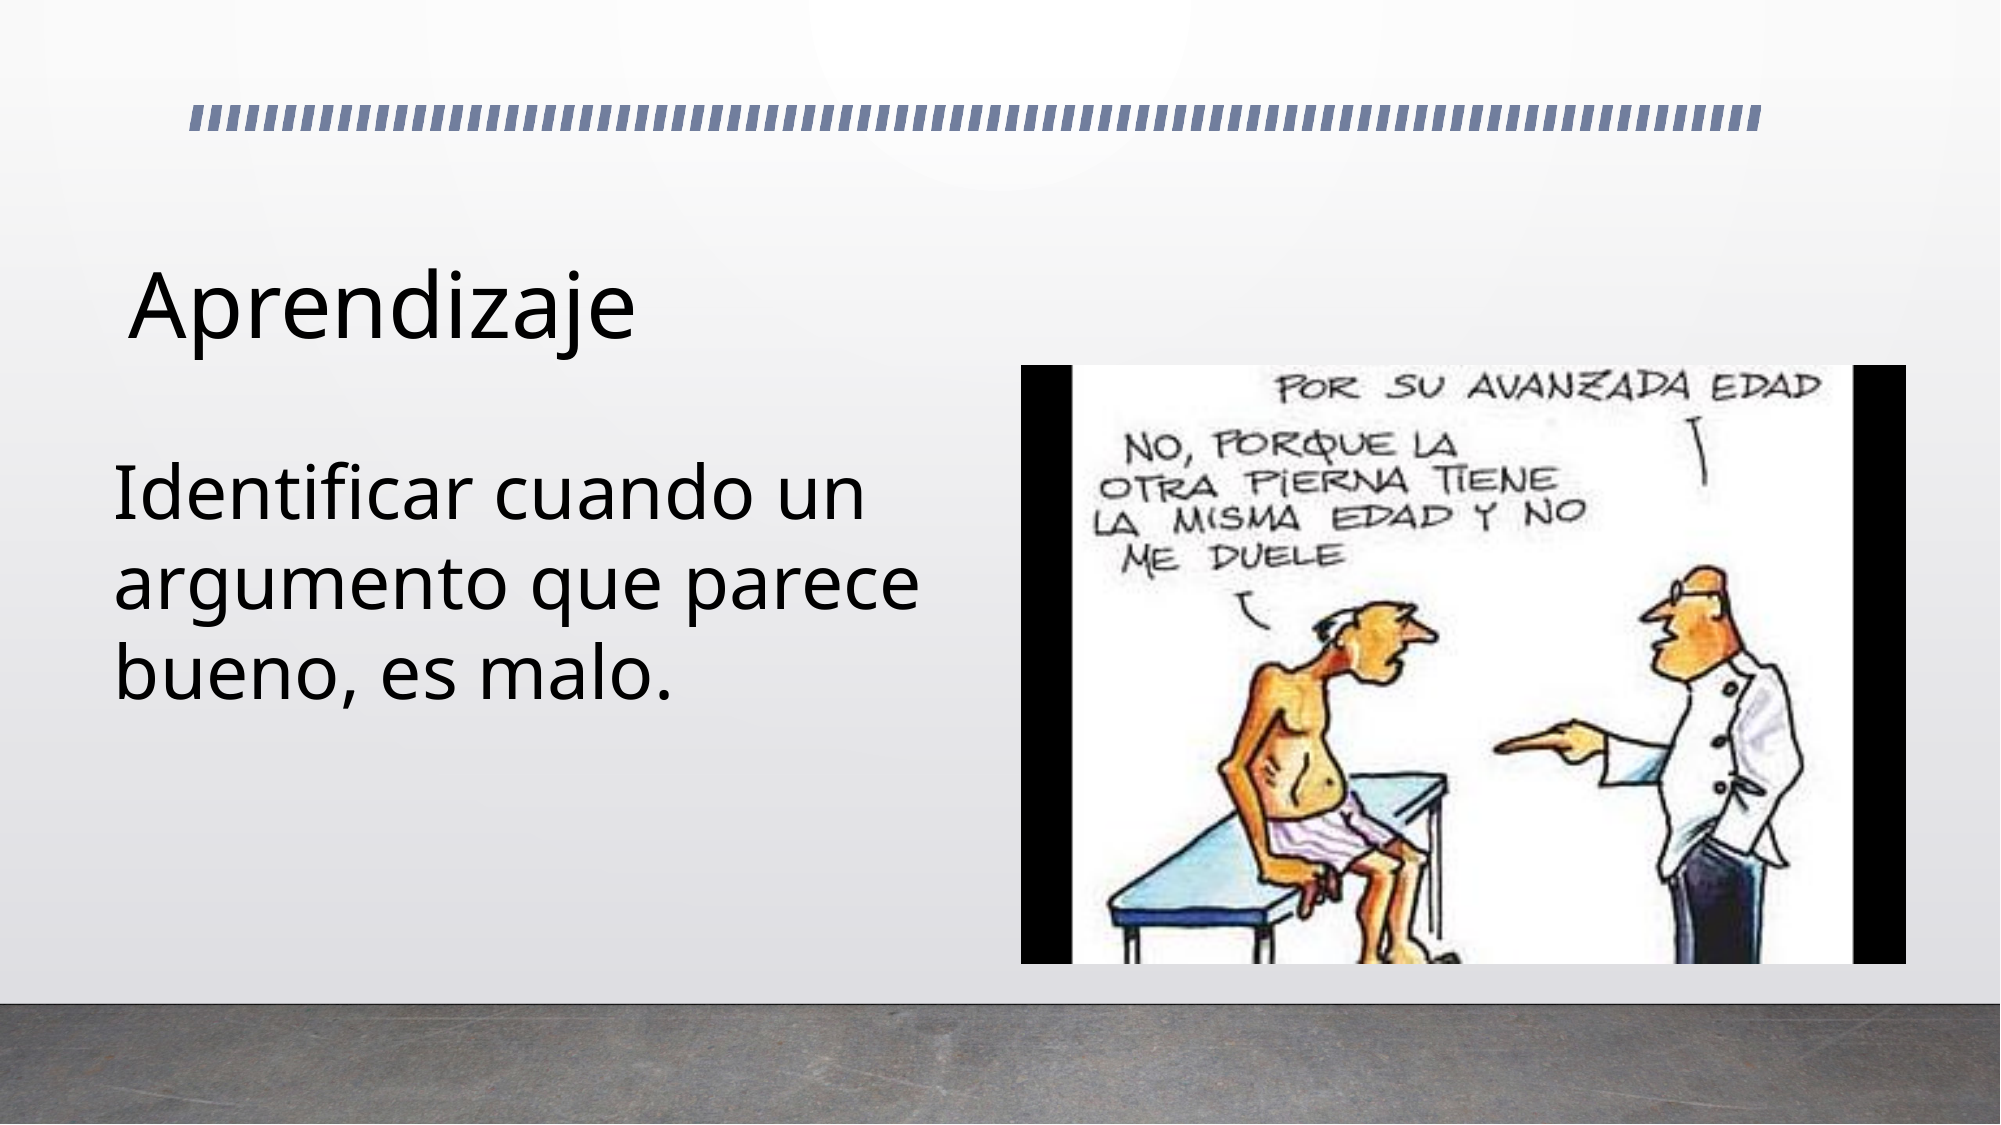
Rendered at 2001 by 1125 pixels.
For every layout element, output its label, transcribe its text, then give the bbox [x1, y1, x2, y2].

picture [0, 1004, 2000, 1124]
text_box Aprendizaje [114, 239, 654, 365]
picture [1021, 365, 1906, 964]
text_box Identificar cuando un argumento que parece bueno, es malo. [99, 437, 1021, 722]
